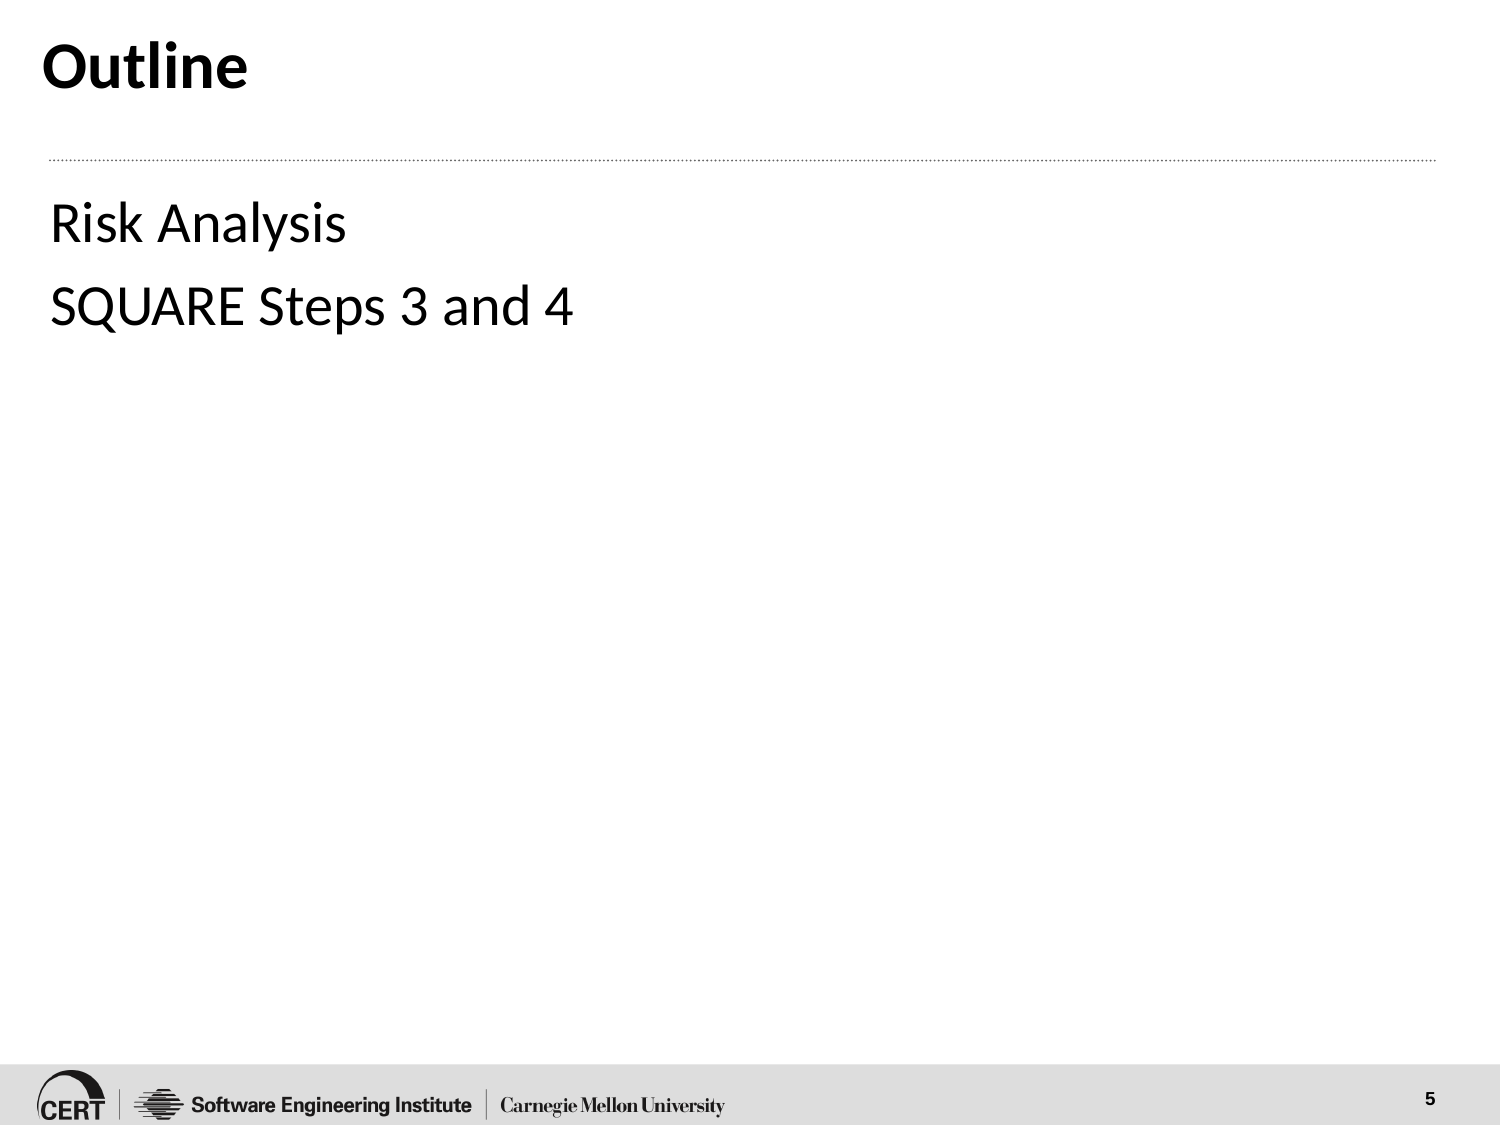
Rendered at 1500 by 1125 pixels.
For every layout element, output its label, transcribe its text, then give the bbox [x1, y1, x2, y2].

picture [37, 1069, 725, 1122]
list Risk Analysis SQUARE Steps 3 and 4 [49, 187, 1438, 1001]
title Outline [42, 37, 1434, 155]
